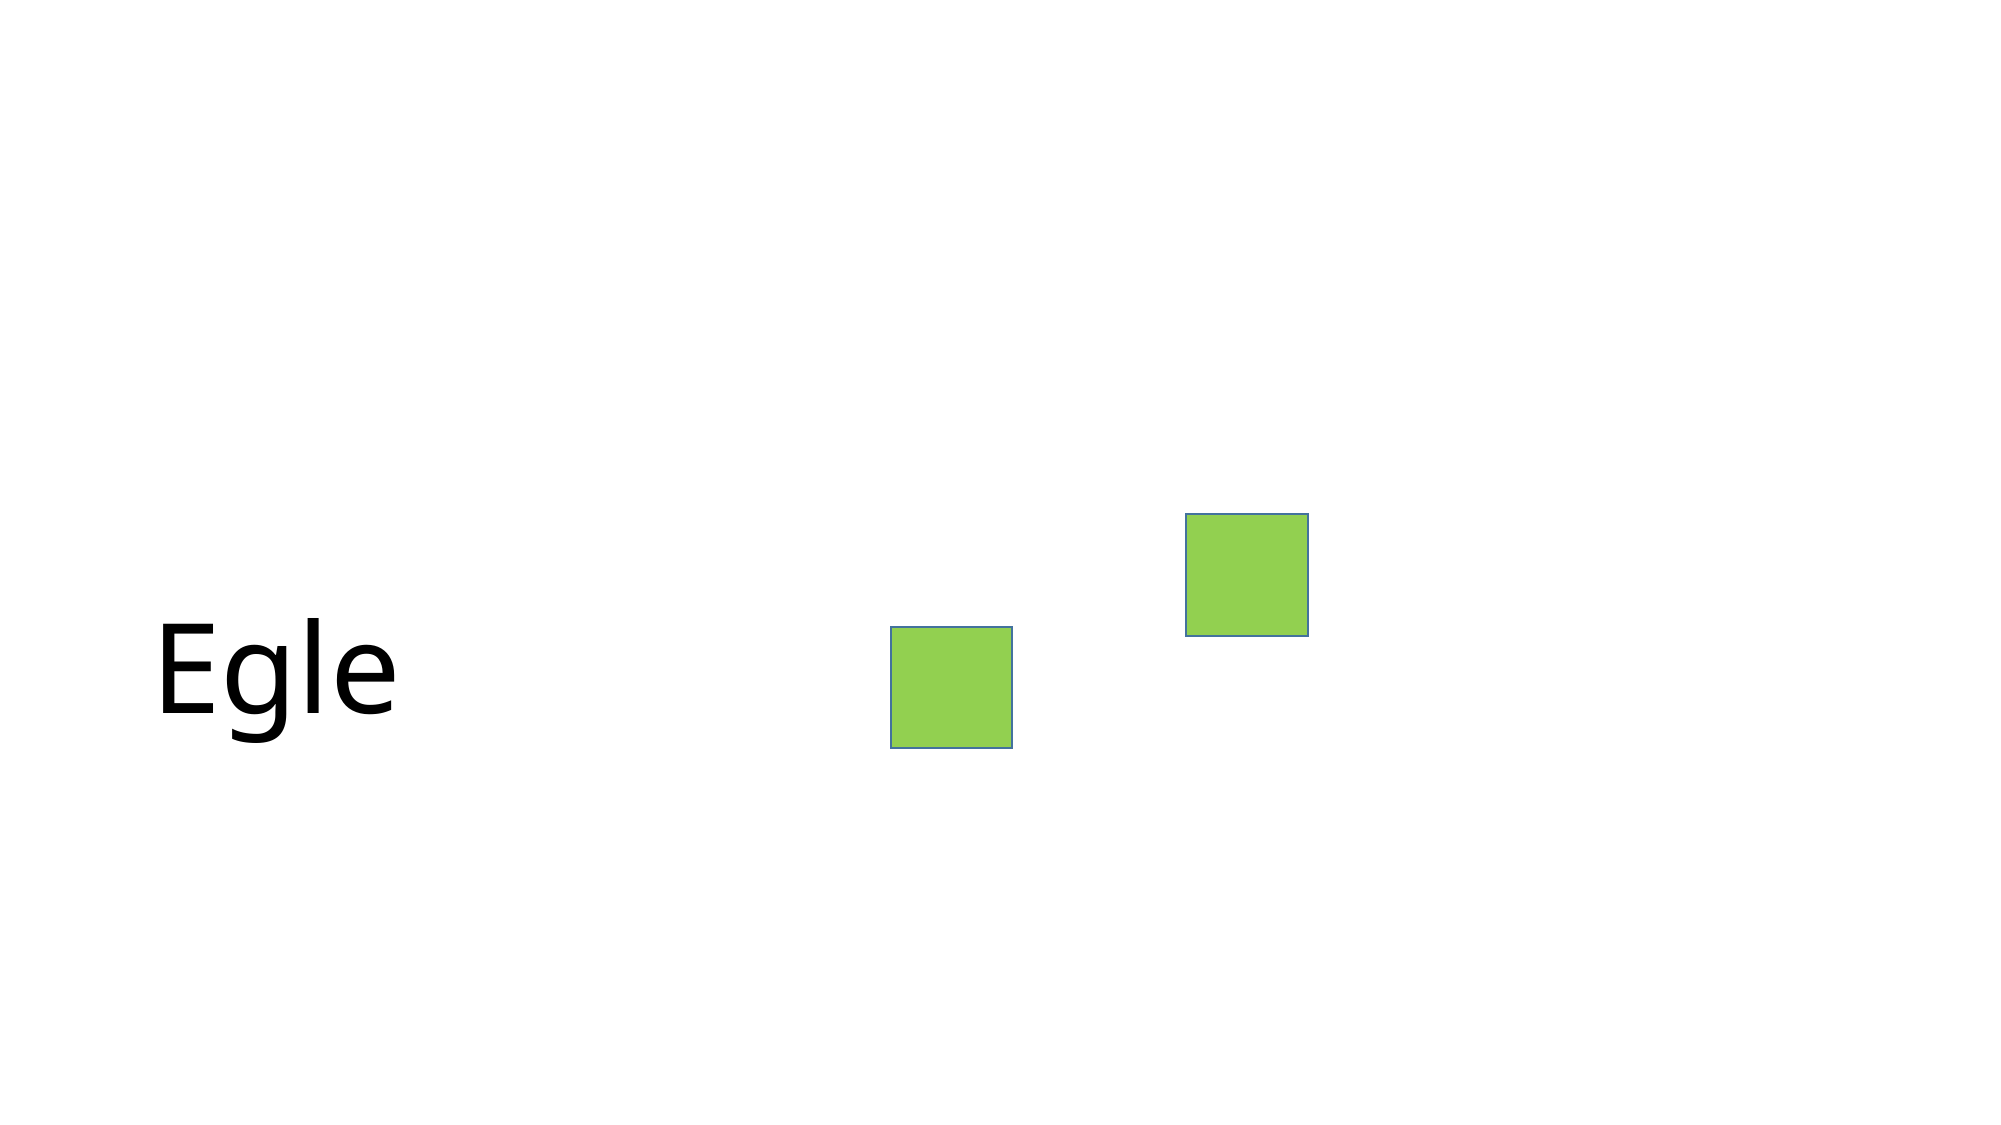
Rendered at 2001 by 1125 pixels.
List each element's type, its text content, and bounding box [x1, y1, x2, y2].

title Egle [136, 280, 512, 749]
text_box [890, 626, 1013, 749]
text_box [1185, 513, 1309, 637]
